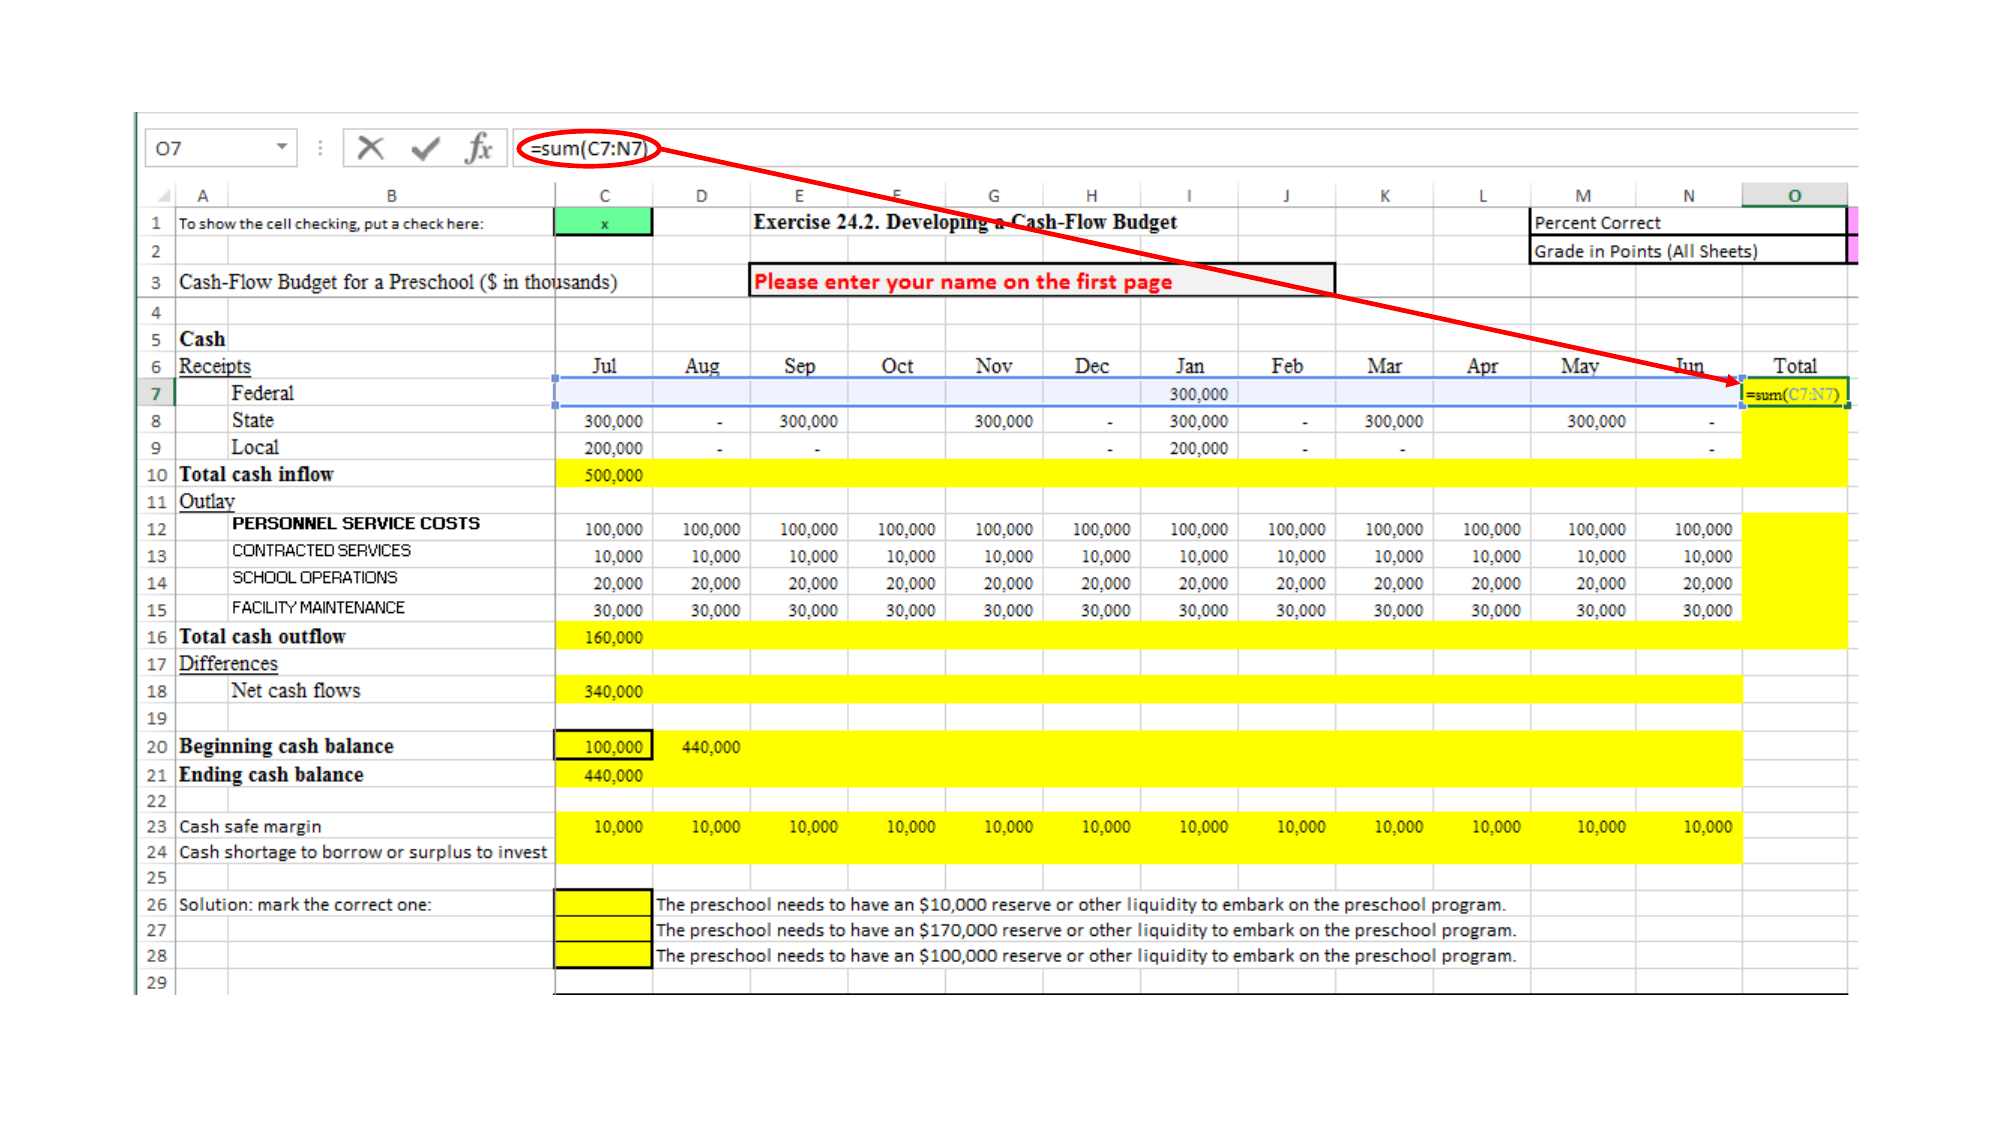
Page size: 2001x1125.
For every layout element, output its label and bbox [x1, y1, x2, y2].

text_box [659, 148, 1741, 384]
list [133, 112, 1859, 995]
